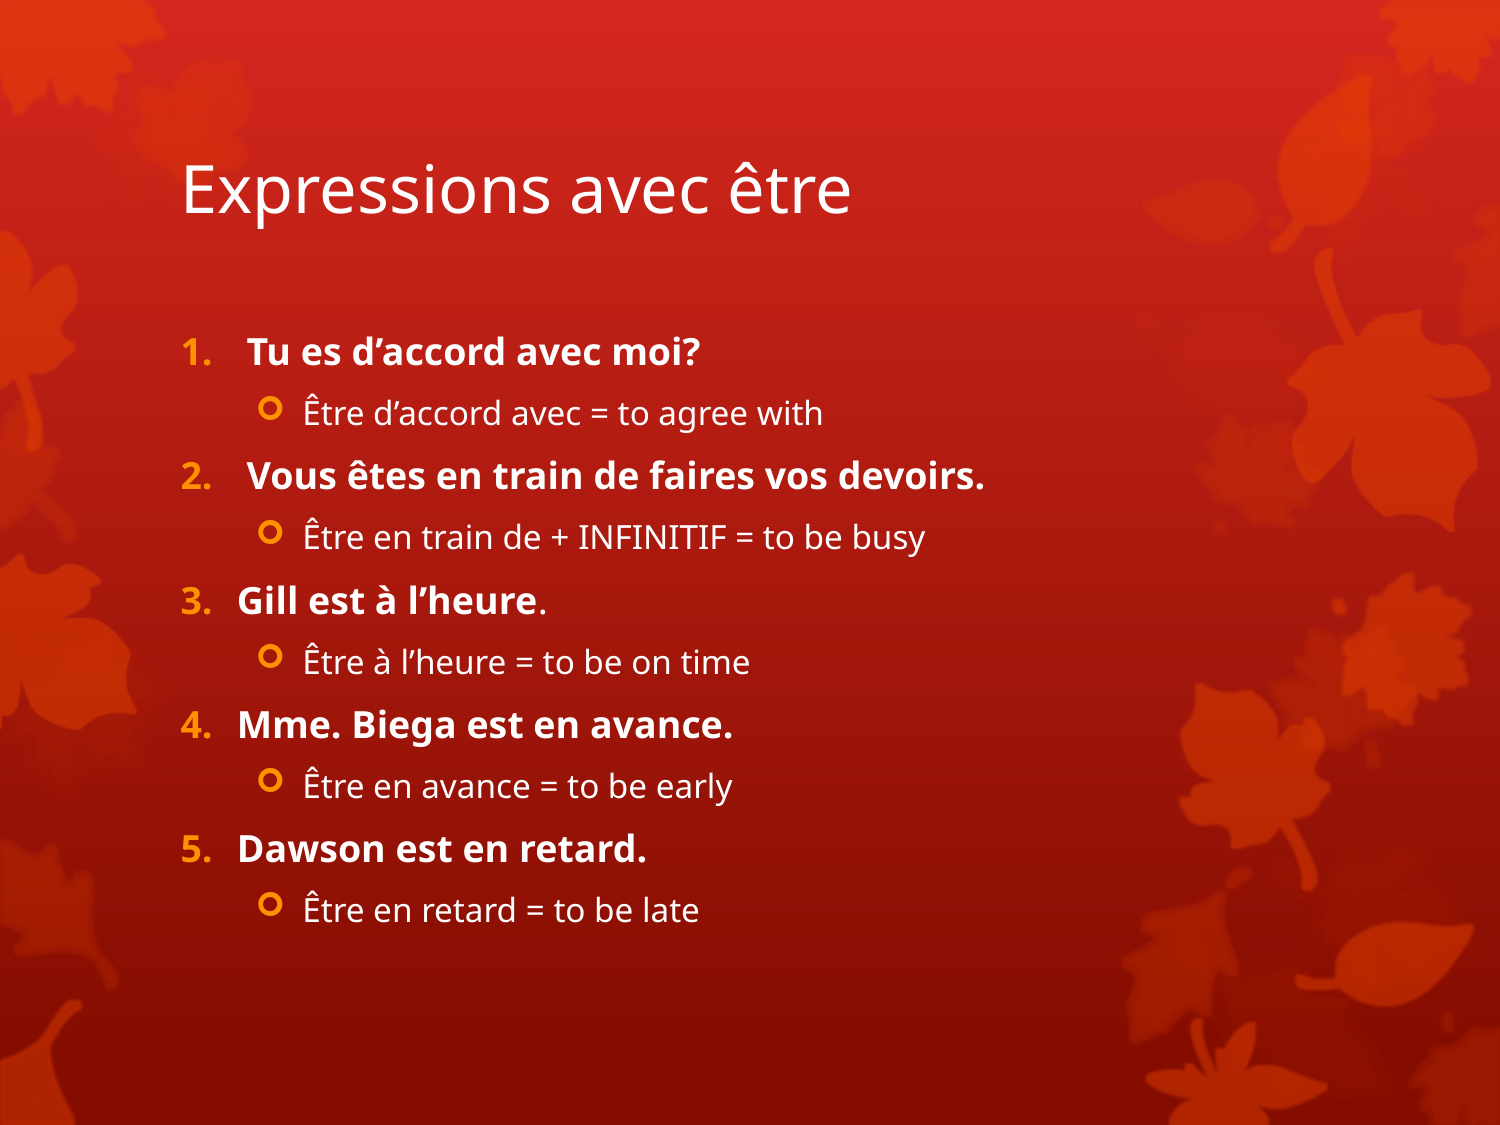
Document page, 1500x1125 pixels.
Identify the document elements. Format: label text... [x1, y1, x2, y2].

list Tu es d’accord avec moi? Être d’accord avec = to agree with Vous êtes en train de faires vos devoirs. Être en train de + INFINITIF = to be busy Gill est à l’heure. Être à l’heure = to be on time Mme. Biega est en avance. Être en avance = to be early Dawson est en retard. Être en retard = to be late [165, 296, 1335, 962]
title Expressions avec être [165, 110, 1335, 263]
